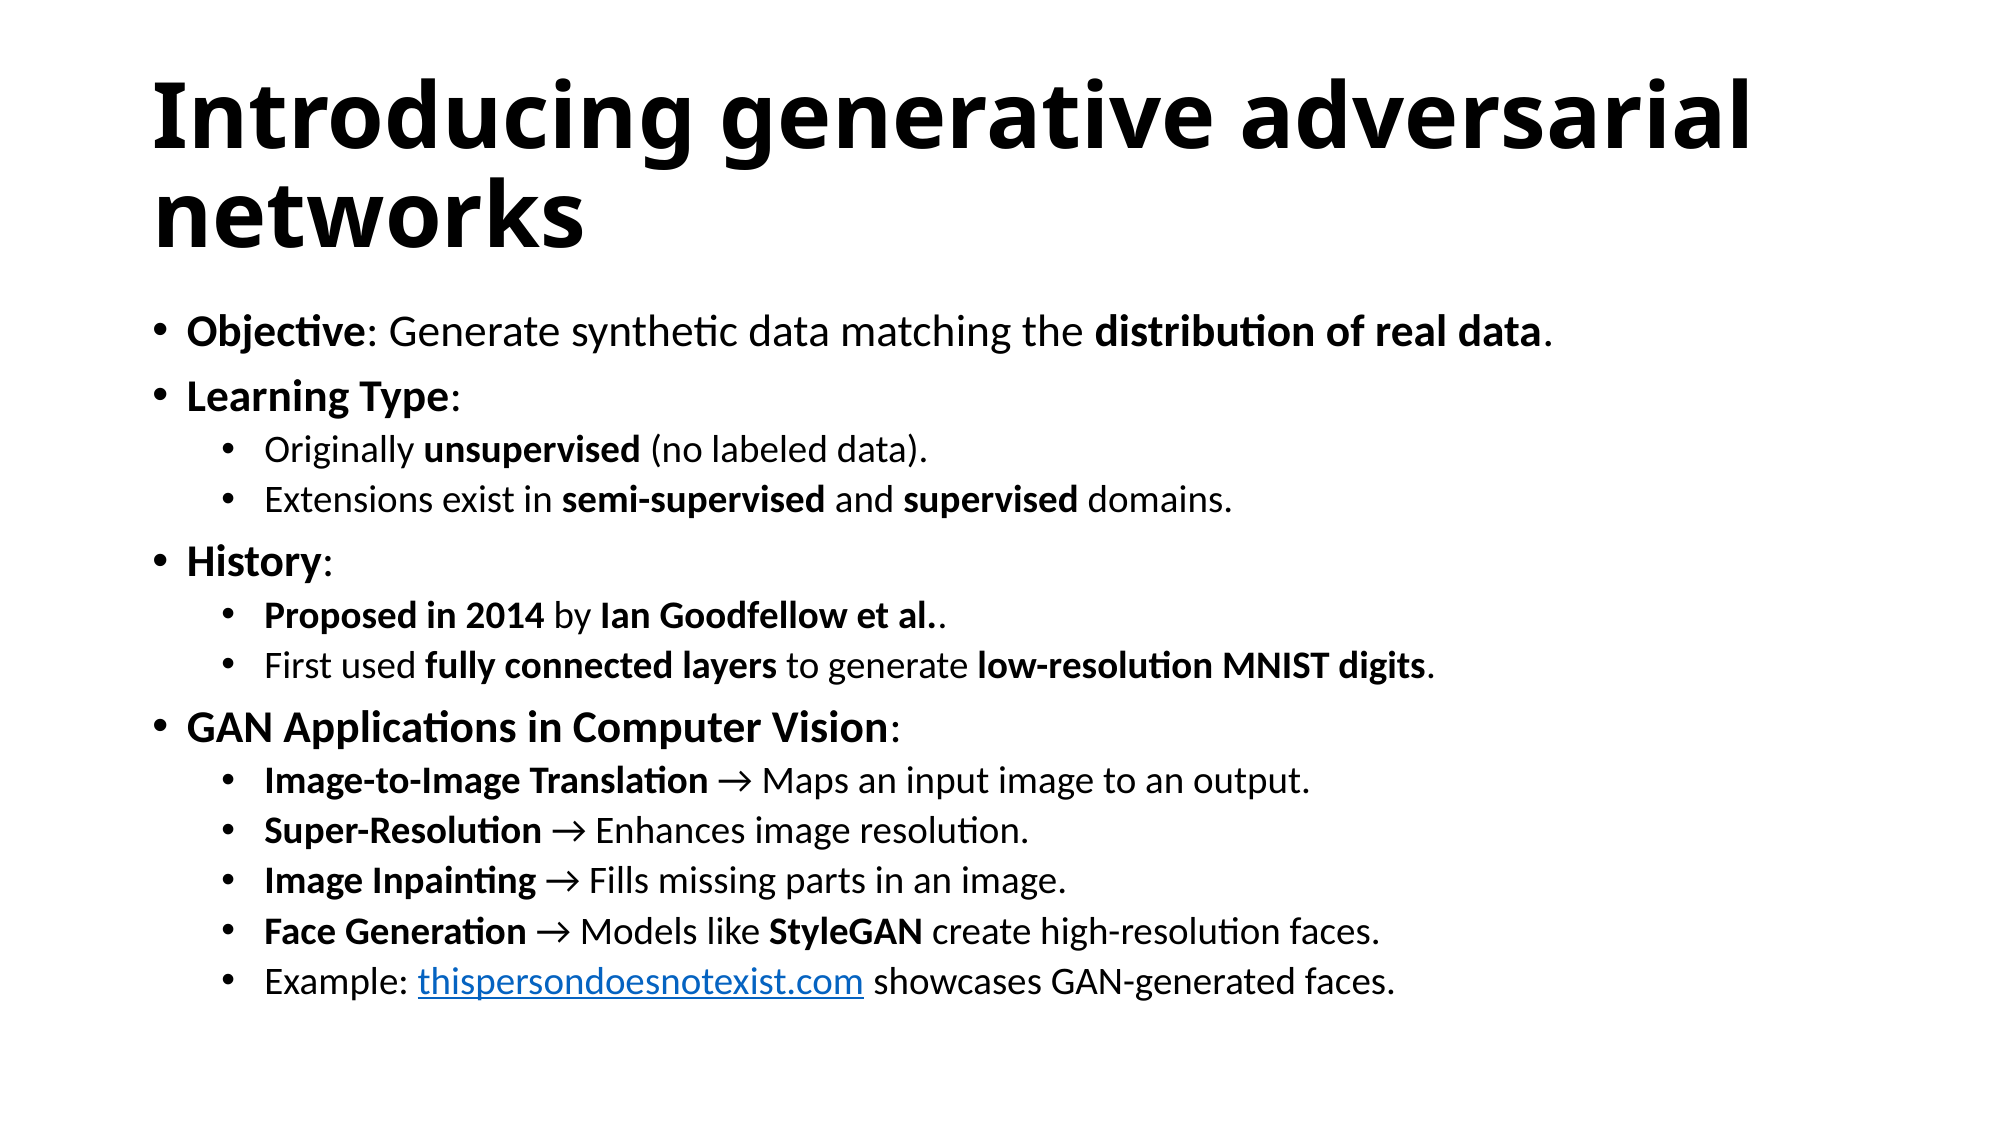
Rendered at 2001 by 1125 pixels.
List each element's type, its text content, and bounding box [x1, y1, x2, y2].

title Introducing generative adversarial networks [137, 59, 1863, 278]
list Objective: Generate synthetic data matching the distribution of real data. Learning Type: Originally unsupervised (no labeled data). Extensions exist in semi-supervised and supervised domains. History: Proposed in 2014 by Ian Goodfellow et al.. First used fully connected layers to generate low-resolution MNIST digits. GAN Applications in Computer Vision: Image-to-Image Translation → Maps an input image to an output. Super-Resolution → Enhances image resolution. Image Inpainting → Fills missing parts in an image. Face Generation → Models like StyleGAN create high-resolution faces. Example: thispersondoesnotexist.com showcases GAN-generated faces. [137, 299, 1863, 1014]
